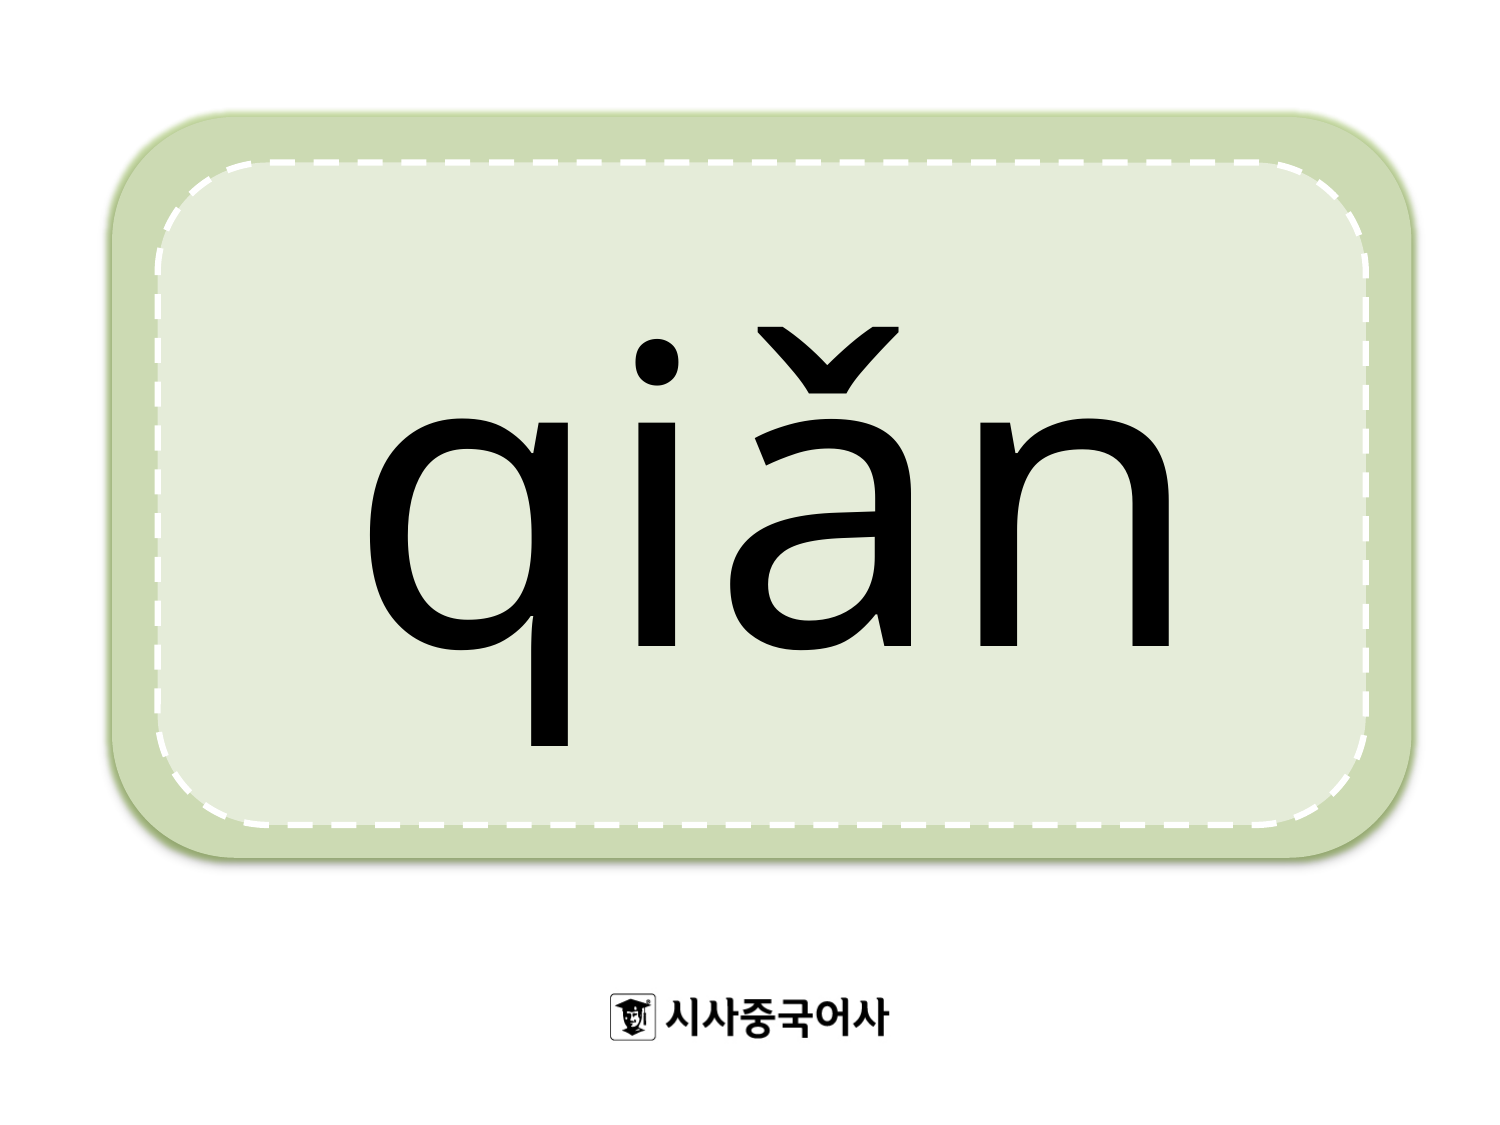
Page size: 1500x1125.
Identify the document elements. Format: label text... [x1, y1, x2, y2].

text_box qiǎn [171, 148, 1380, 811]
picture [602, 987, 898, 1047]
